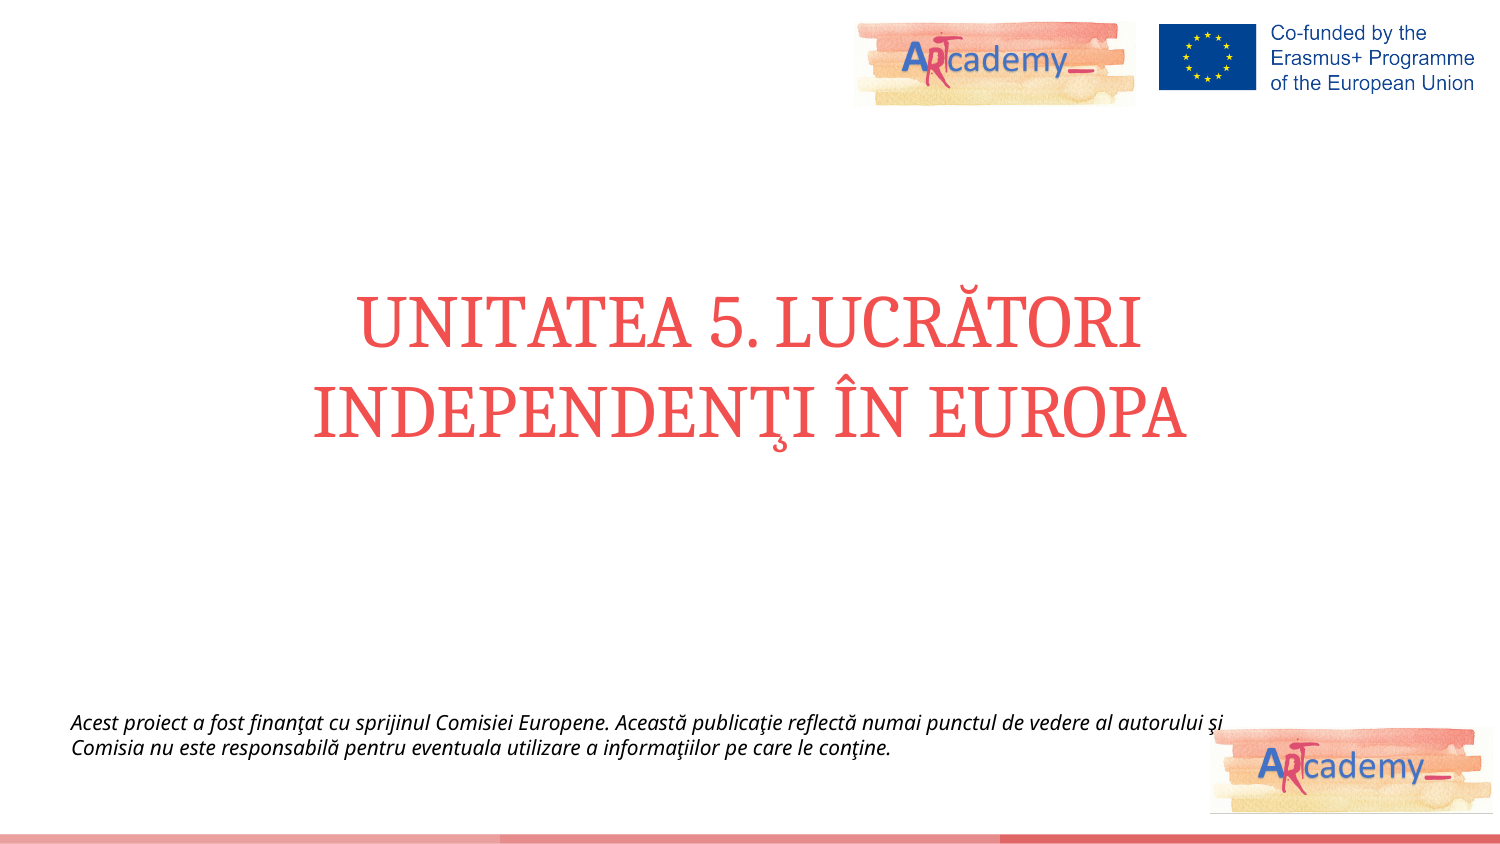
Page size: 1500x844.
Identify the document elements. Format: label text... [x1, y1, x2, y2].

picture [1210, 709, 1493, 844]
text_box Acest proiect a fost finanţat cu sprijinul Comisiei Europene. Această publicaţie reflectă numai punctul de vedere al autorului şi Comisia nu este responsabilă pentru eventuala utilizare a informaţiilor pe care le conţine. [56, 701, 1265, 767]
picture [854, 2, 1137, 138]
picture [1158, 24, 1474, 94]
title UNITATEA 5. LUCRĂTORI INDEPENDENŢI ÎN EUROPA [164, 259, 1336, 468]
